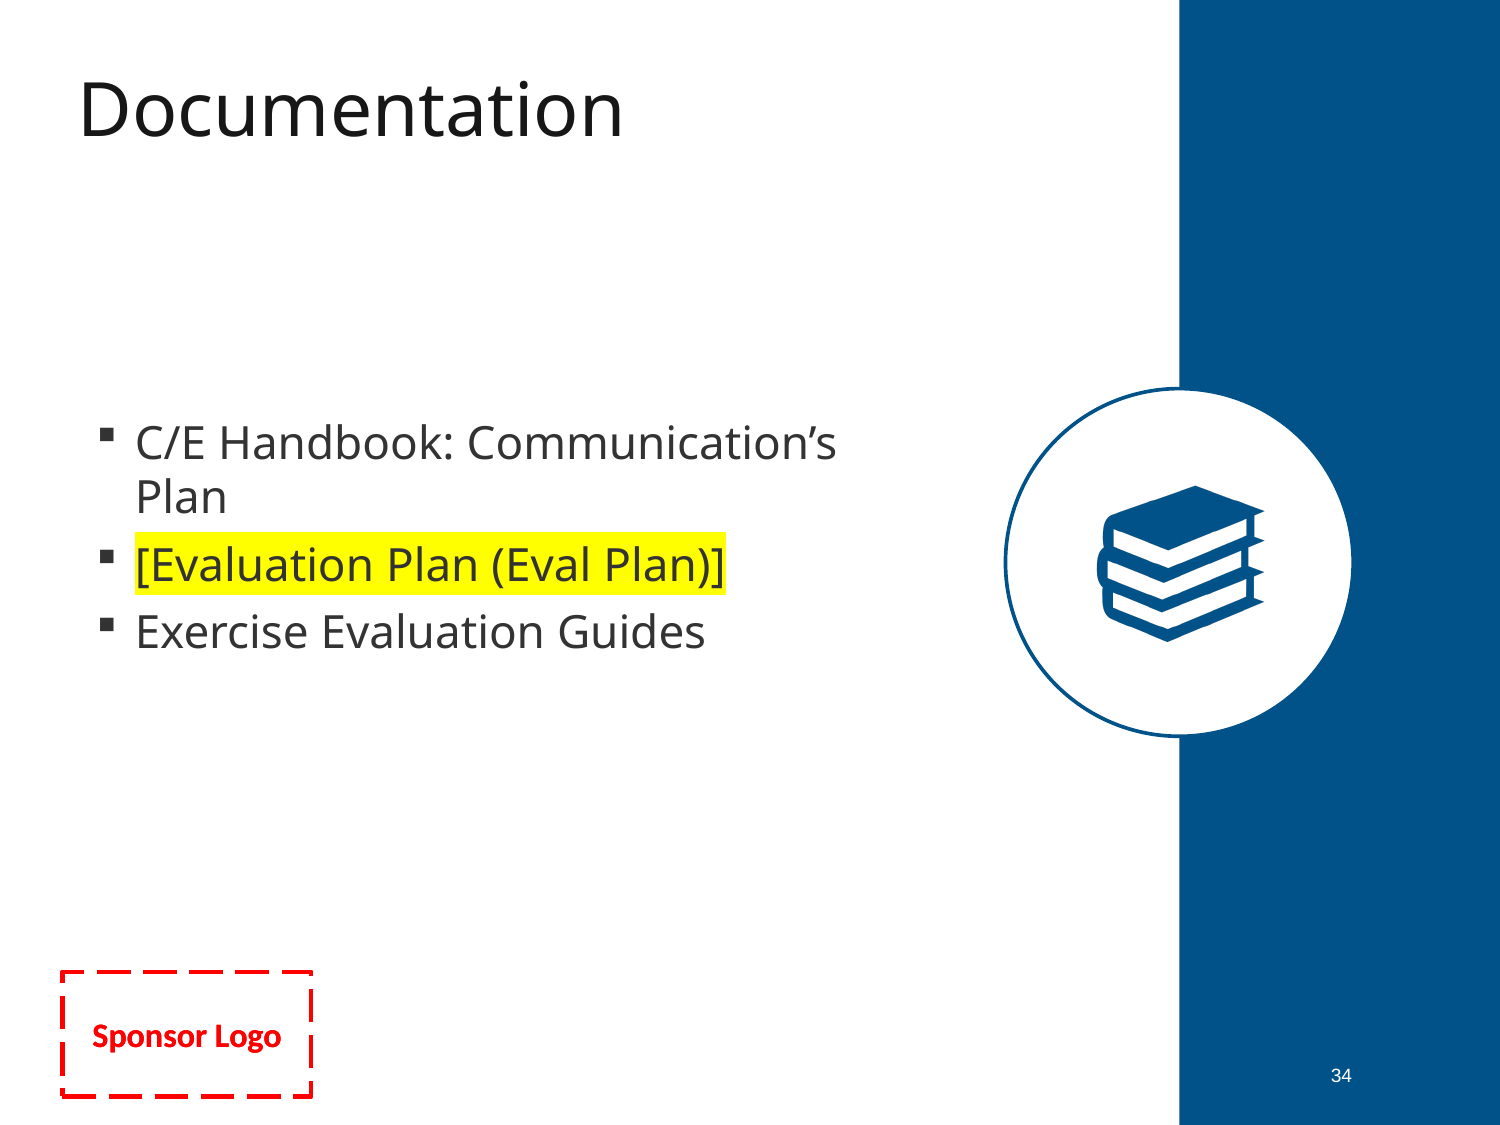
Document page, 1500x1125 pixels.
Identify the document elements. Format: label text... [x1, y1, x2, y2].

picture [1086, 469, 1275, 658]
text_box [1177, 0, 1500, 1125]
slide_number 34 [1242, 1052, 1368, 1098]
title Documentation [62, 30, 982, 194]
text_box [1003, 386, 1356, 739]
list C/E Handbook: Communication’s Plan [Evaluation Plan (Eval Plan)] Exercise Evaluation Guides [81, 224, 907, 847]
